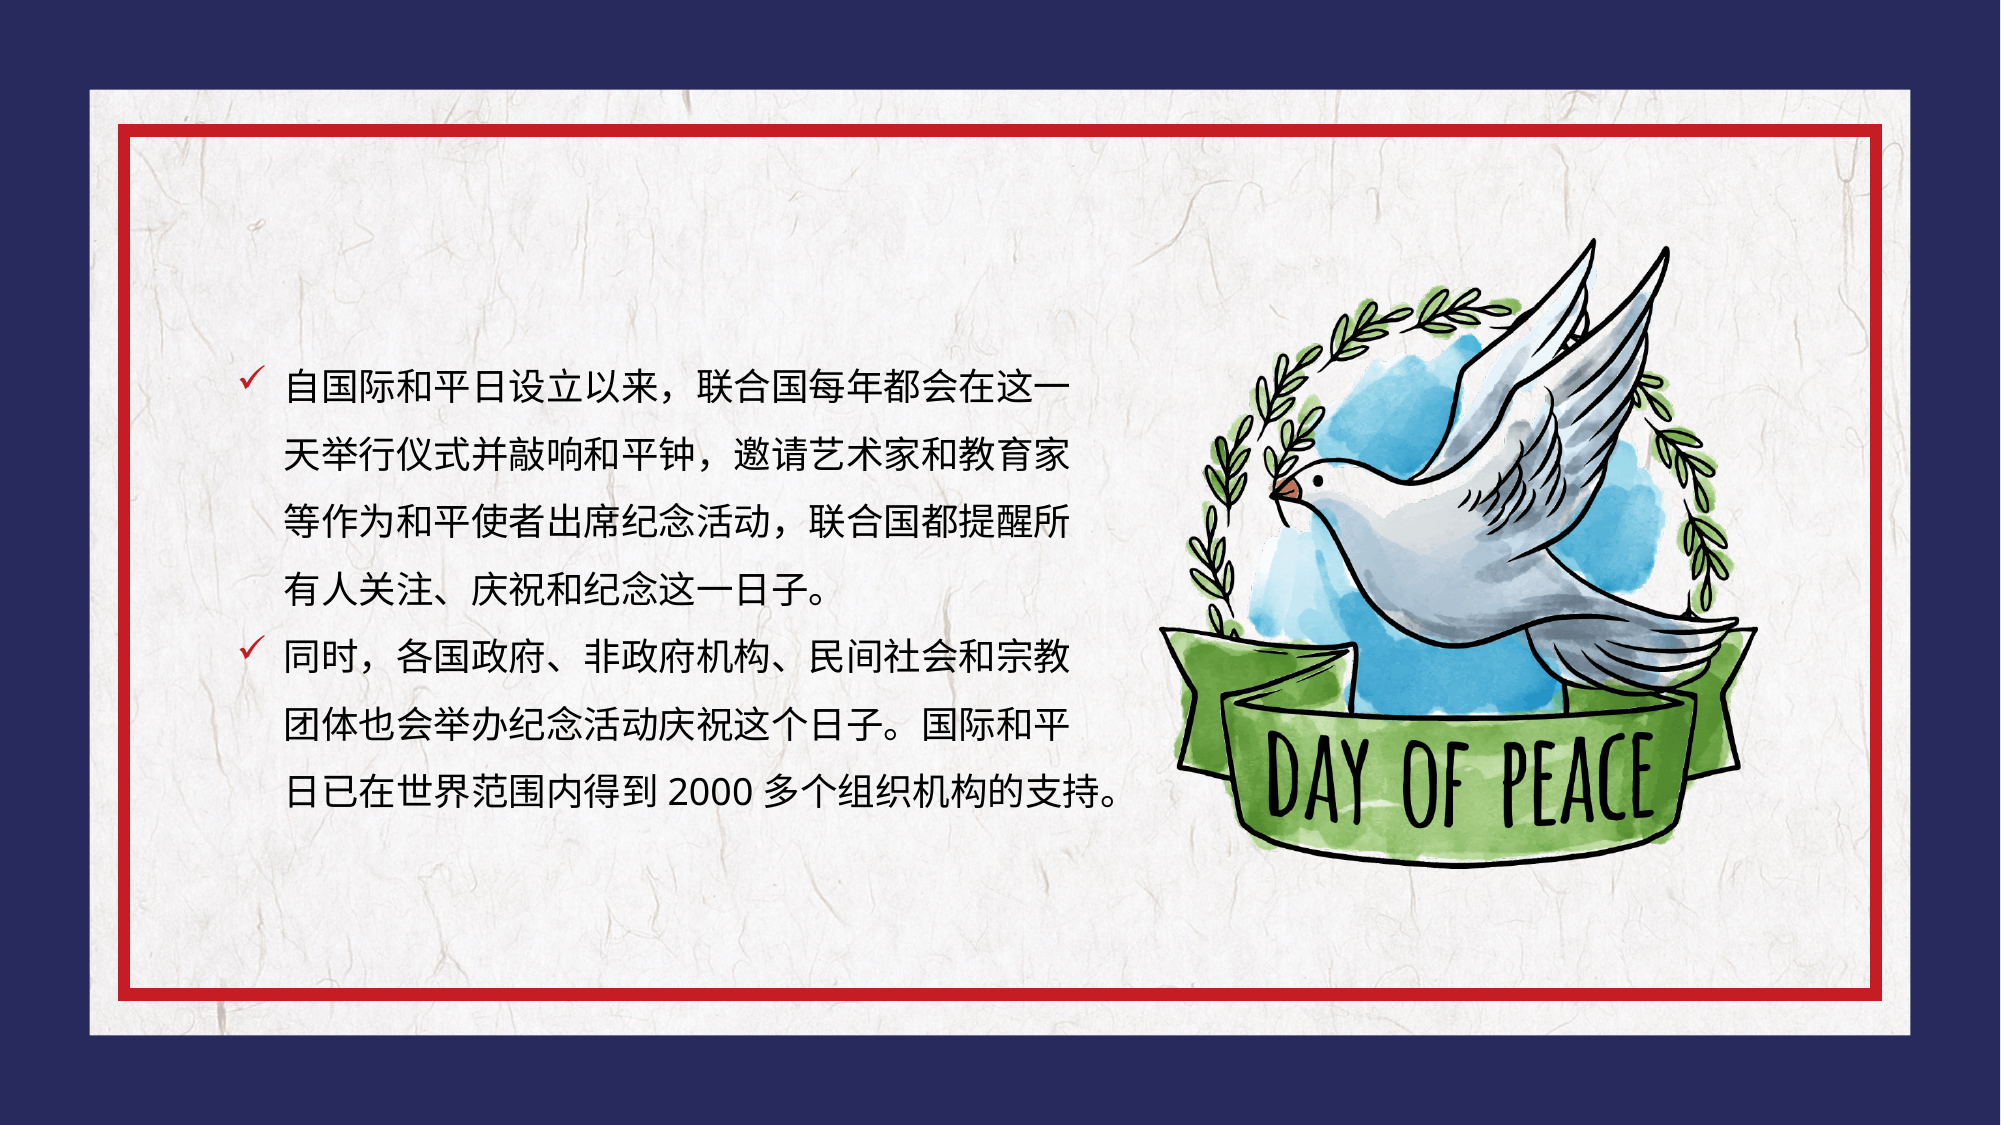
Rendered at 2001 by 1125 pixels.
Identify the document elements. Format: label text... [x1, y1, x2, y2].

text_box 自国际和平日设立以来，联合国每年都会在这一天举行仪式并敲响和平钟，邀请艺术家和教育家等作为和平使者出席纪念活动，联合国都提醒所有人关注、庆祝和纪念这一日子。 同时，各国政府、非政府机构、民间社会和宗教团体也会举办纪念活动庆祝这个日子。国际和平日已在世界范围内得到2000多个组织机构的支持。 [221, 333, 1118, 821]
picture [90, 90, 1910, 1035]
